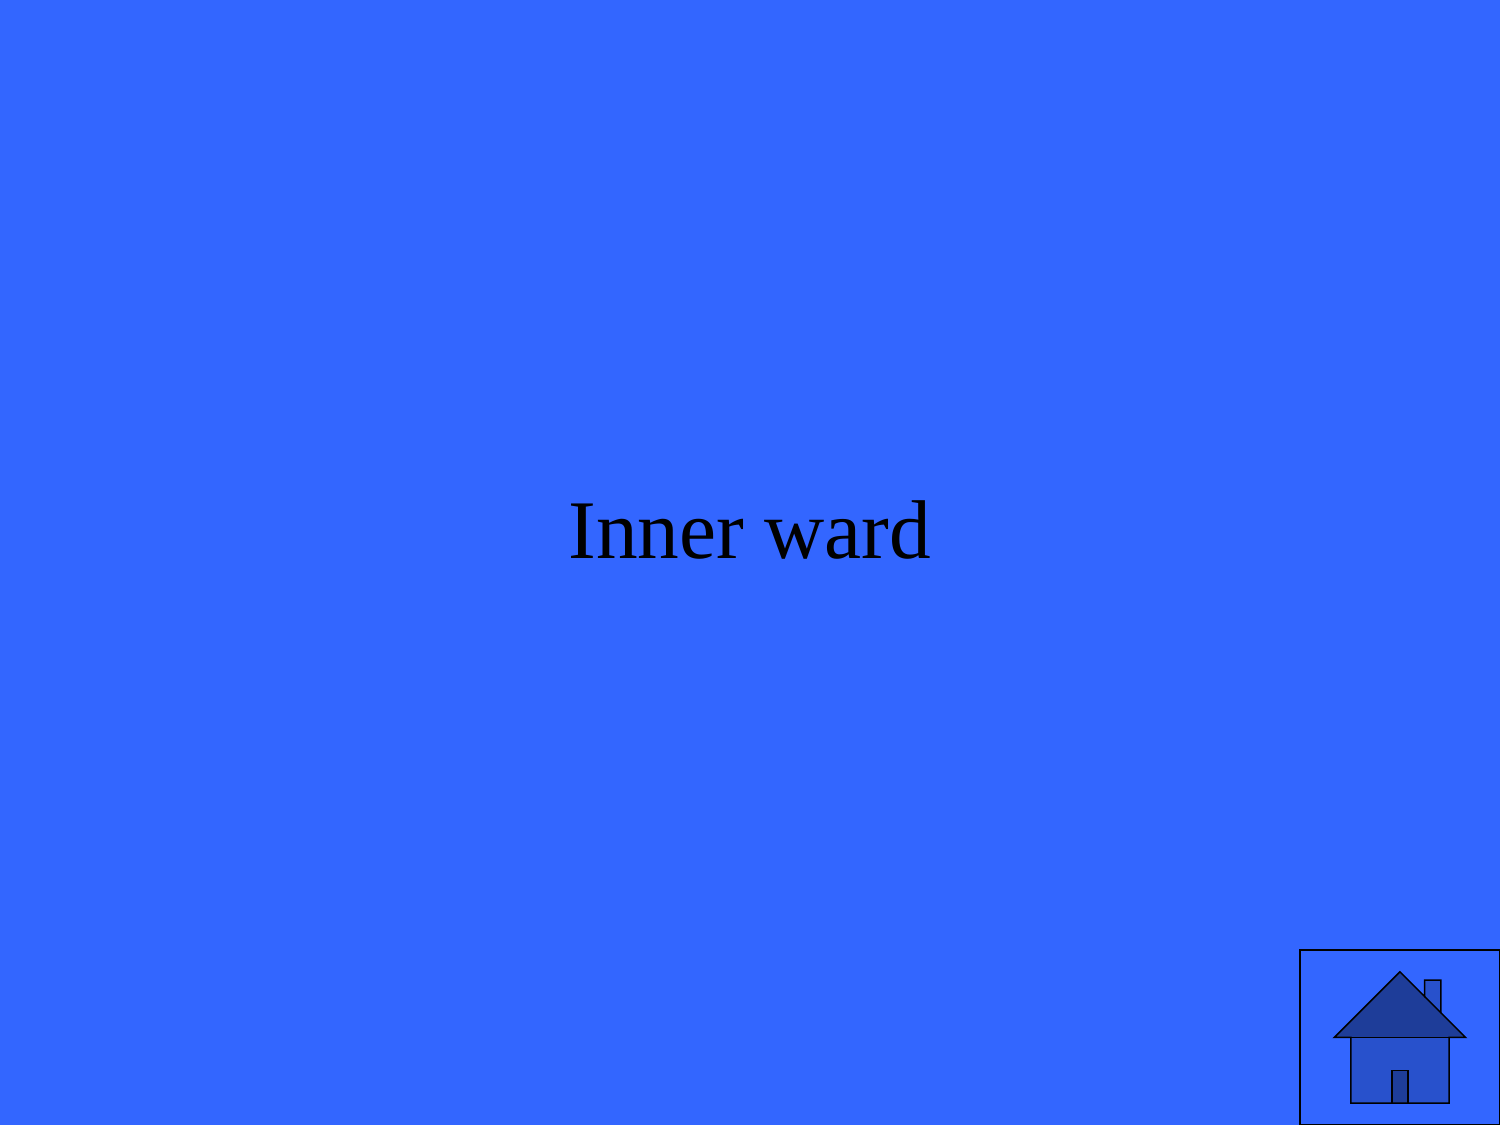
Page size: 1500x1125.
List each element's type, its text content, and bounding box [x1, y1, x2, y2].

text_box [1299, 950, 1500, 1125]
title Inner ward [112, 374, 1388, 676]
